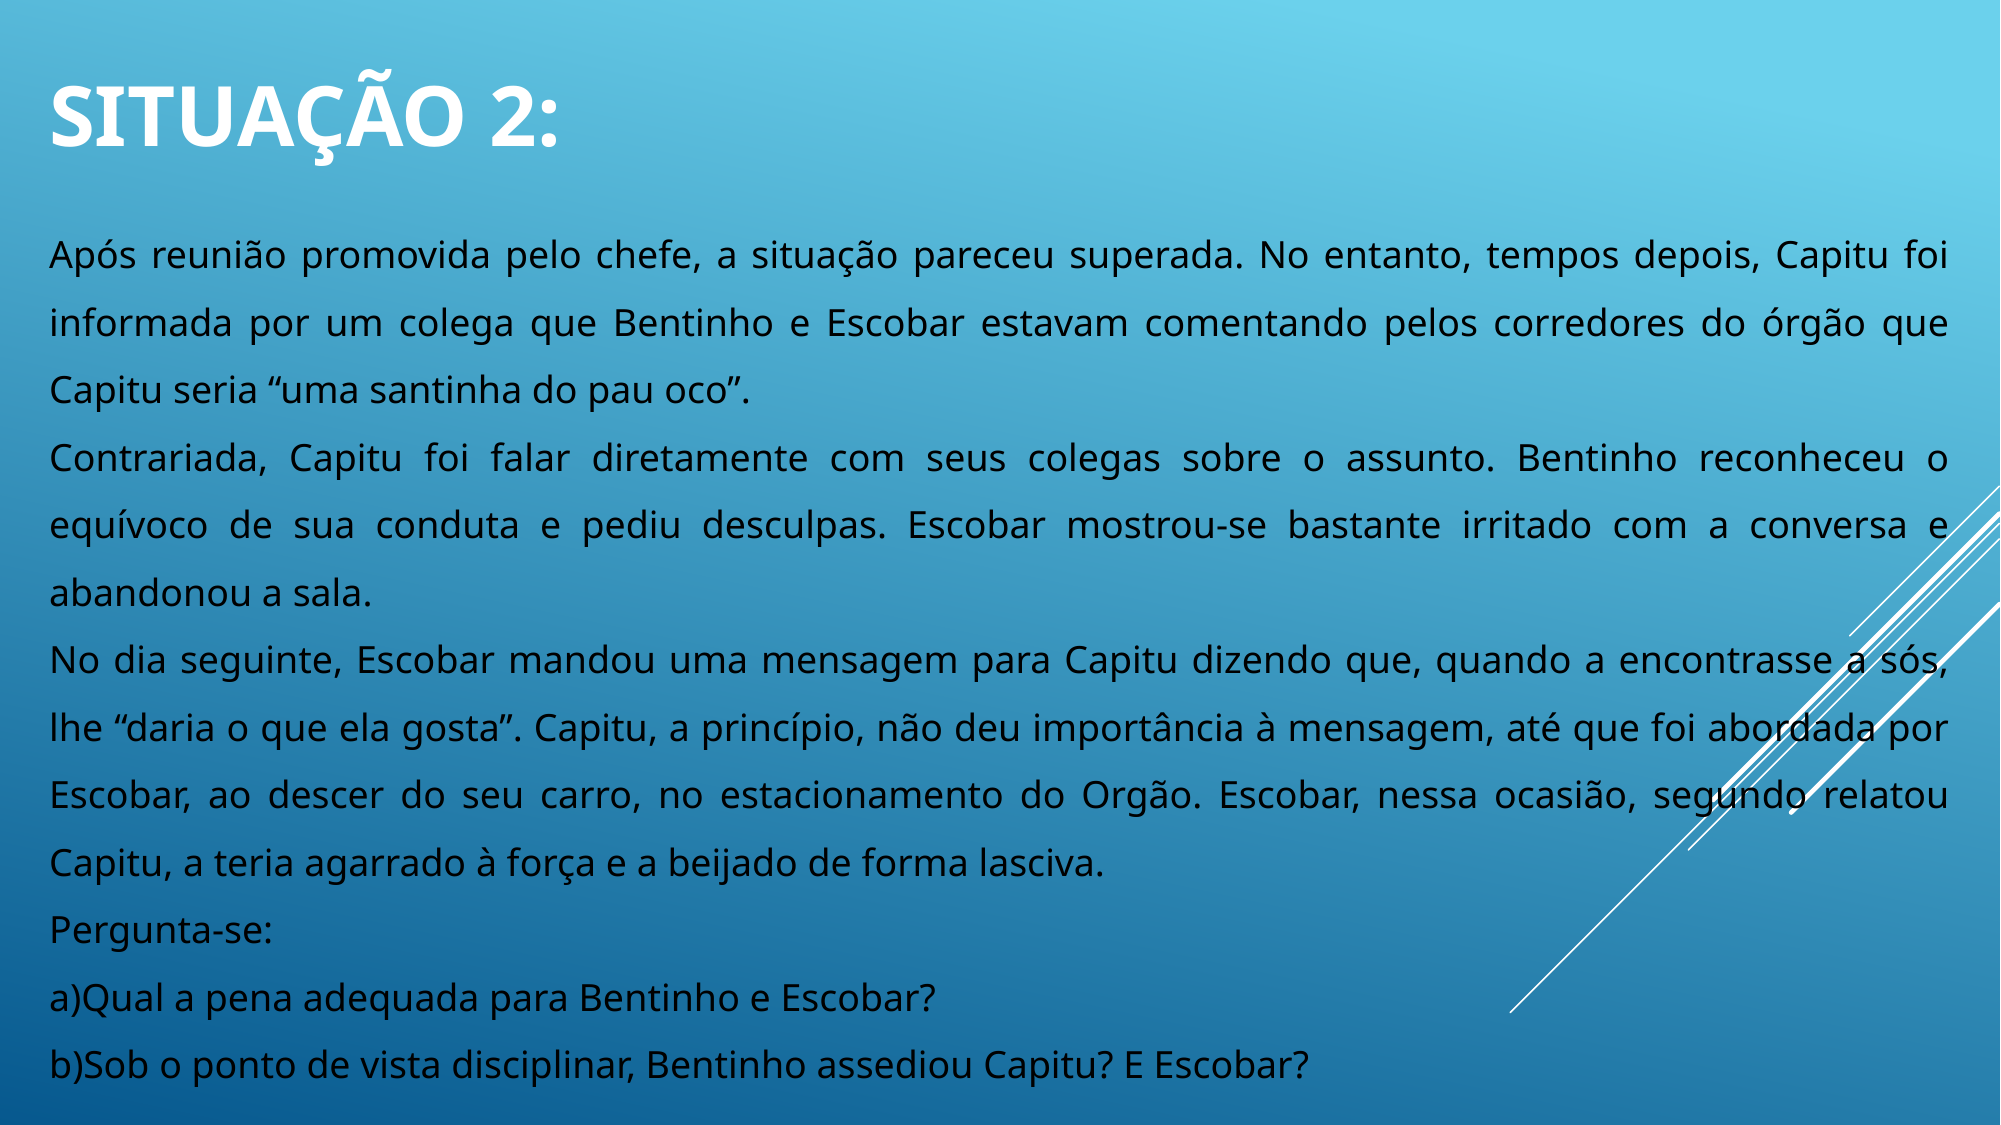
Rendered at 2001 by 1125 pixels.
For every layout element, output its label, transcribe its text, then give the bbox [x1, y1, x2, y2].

text_box SITUAÇÃO 2: Após reunião promovida pelo chefe, a situação pareceu superada. No entanto, tempos depois, Capitu foi informada por um colega que Bentinho e Escobar estavam comentando pelos corredores do órgão que Capitu seria “uma santinha do pau oco”. Contrariada, Capitu foi falar diretamente com seus colegas sobre o assunto. Bentinho reconheceu o equívoco de sua conduta e pediu desculpas. Escobar mostrou-se bastante irritado com a conversa e abandonou a sala. No dia seguinte, Escobar mandou uma mensagem para Capitu dizendo que, quando a encontrasse a sós, lhe “daria o que ela gosta”. Capitu, a princípio, não deu importância à mensagem, até que foi abordada por Escobar, ao descer do seu carro, no estacionamento do Orgão. Escobar, nessa ocasião, segundo relatou Capitu, a teria agarrado à força e a beijado de forma lasciva. Pergunta-se: Qual a pena adequada para Bentinho e Escobar? Sob o ponto de vista disciplinar, Bentinho assediou Capitu? E Escobar? [34, 56, 1966, 1094]
